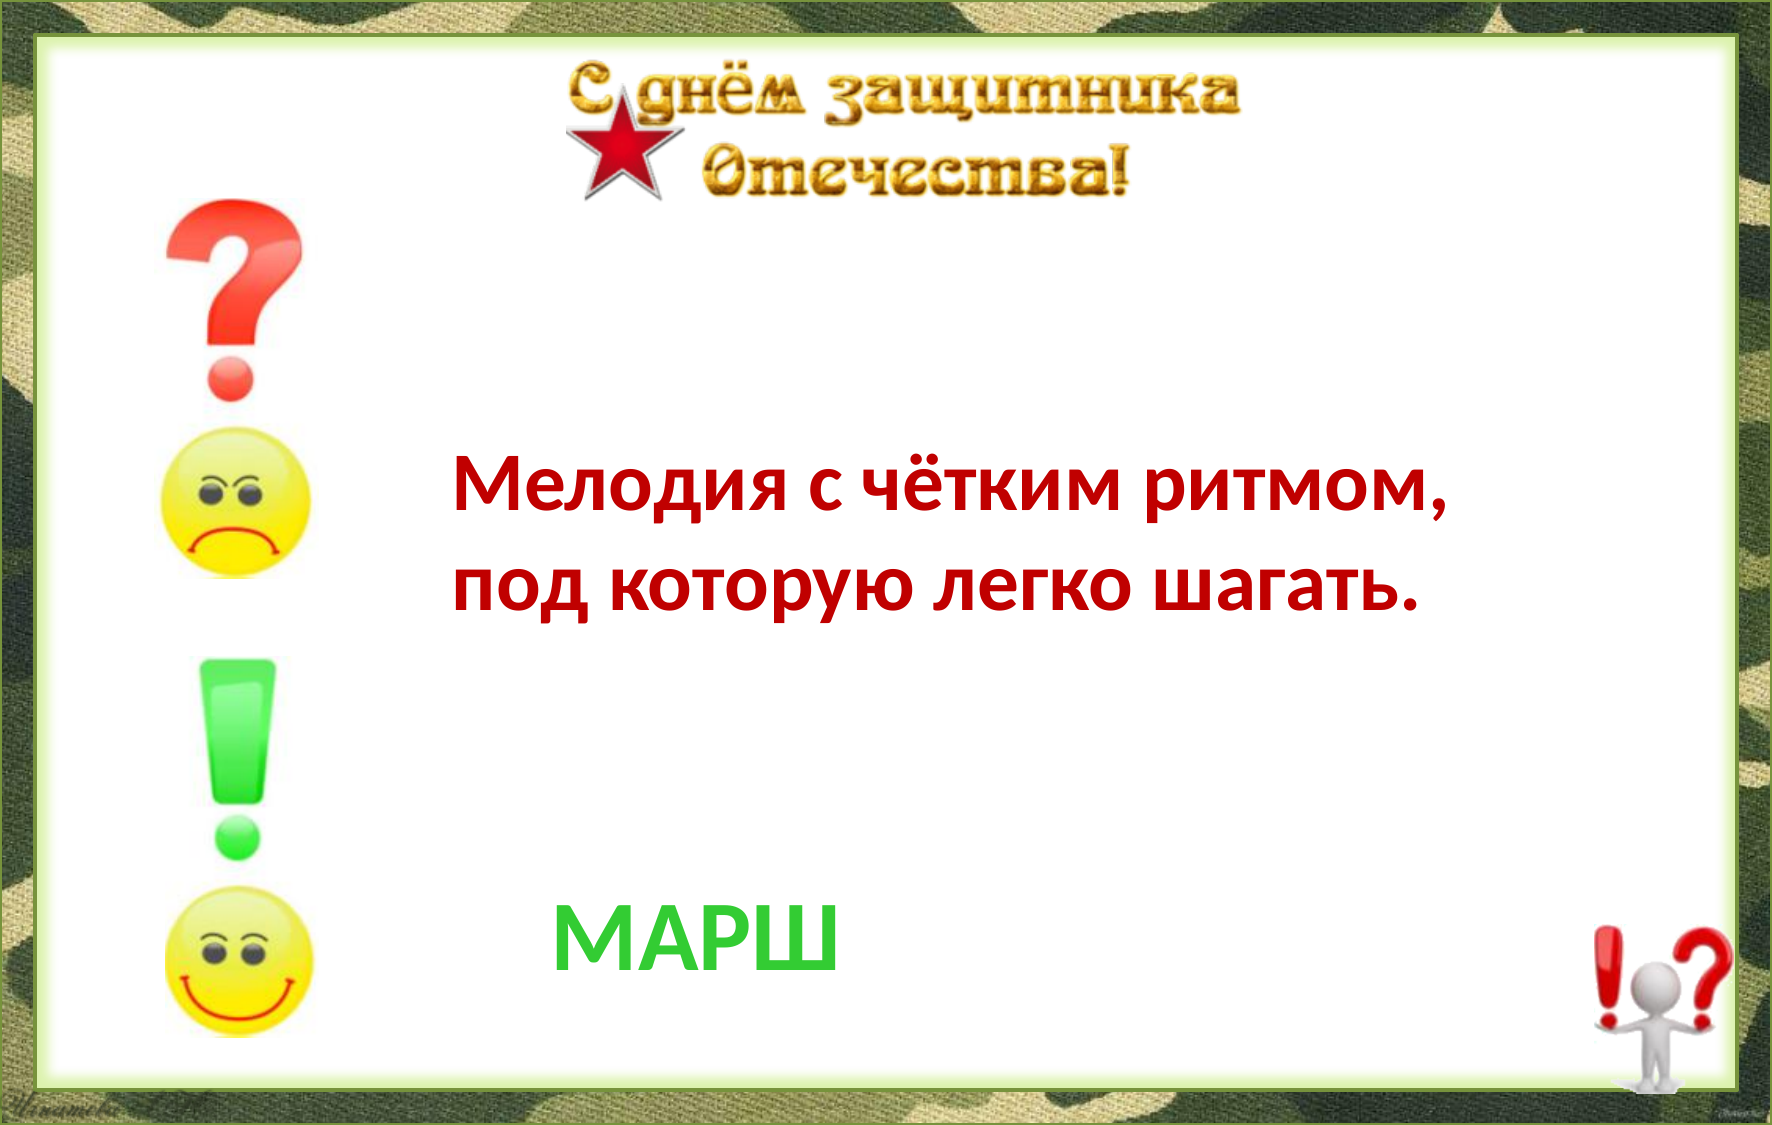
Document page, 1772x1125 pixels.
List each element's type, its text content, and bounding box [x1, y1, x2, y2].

text_box МАРШ [535, 863, 857, 998]
picture [154, 198, 319, 580]
picture [2, 2, 1770, 1123]
text_box Мелодия с чётким ритмом, под которую легко шагать. [437, 419, 1595, 635]
picture [566, 54, 1243, 205]
picture [165, 656, 319, 1038]
